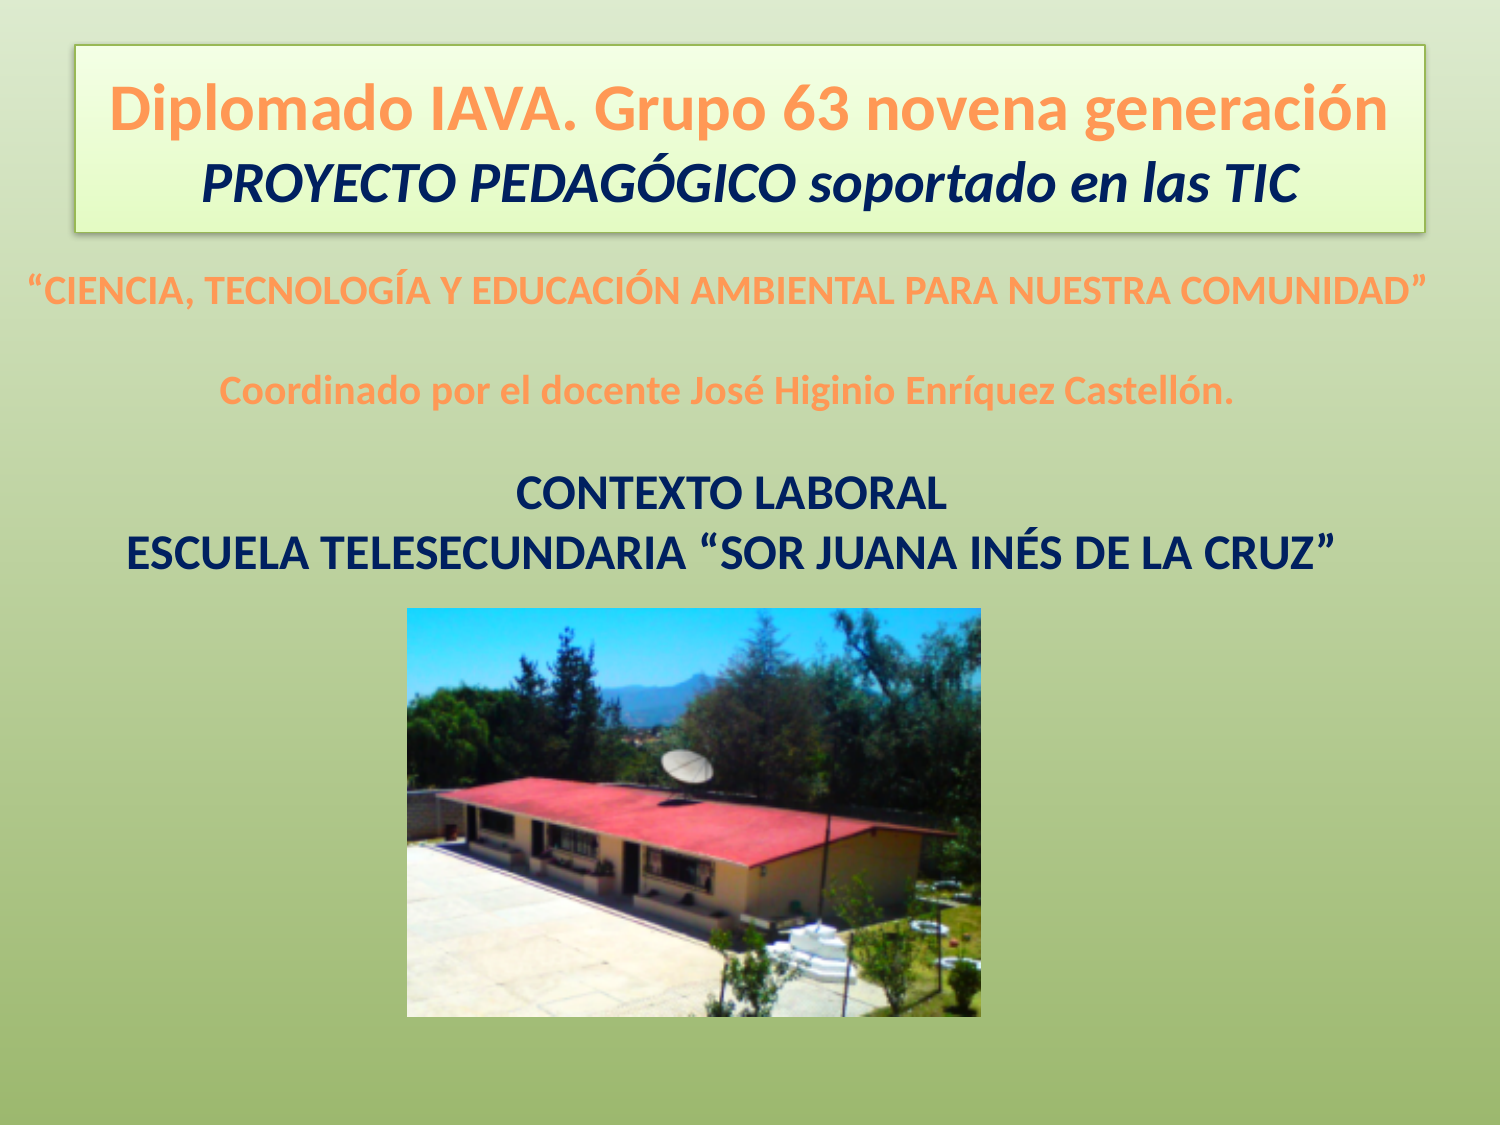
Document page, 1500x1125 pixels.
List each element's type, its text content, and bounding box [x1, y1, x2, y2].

text_box “CIENCIA, TECNOLOGÍA Y EDUCACIÓN AMBIENTAL PARA NUESTRA COMUNIDAD” Coordinado por el docente José Higinio Enríquez Castellón. [11, 255, 1454, 421]
title Diplomado IAVA. Grupo 63 novena generación PROYECTO PEDAGÓGICO soportado en las TIC [74, 44, 1426, 233]
text_box Contexto laboral Escuela Telesecundaria “Sor Juana Inés de la Cruz” [29, 452, 1436, 588]
picture [407, 608, 981, 1018]
